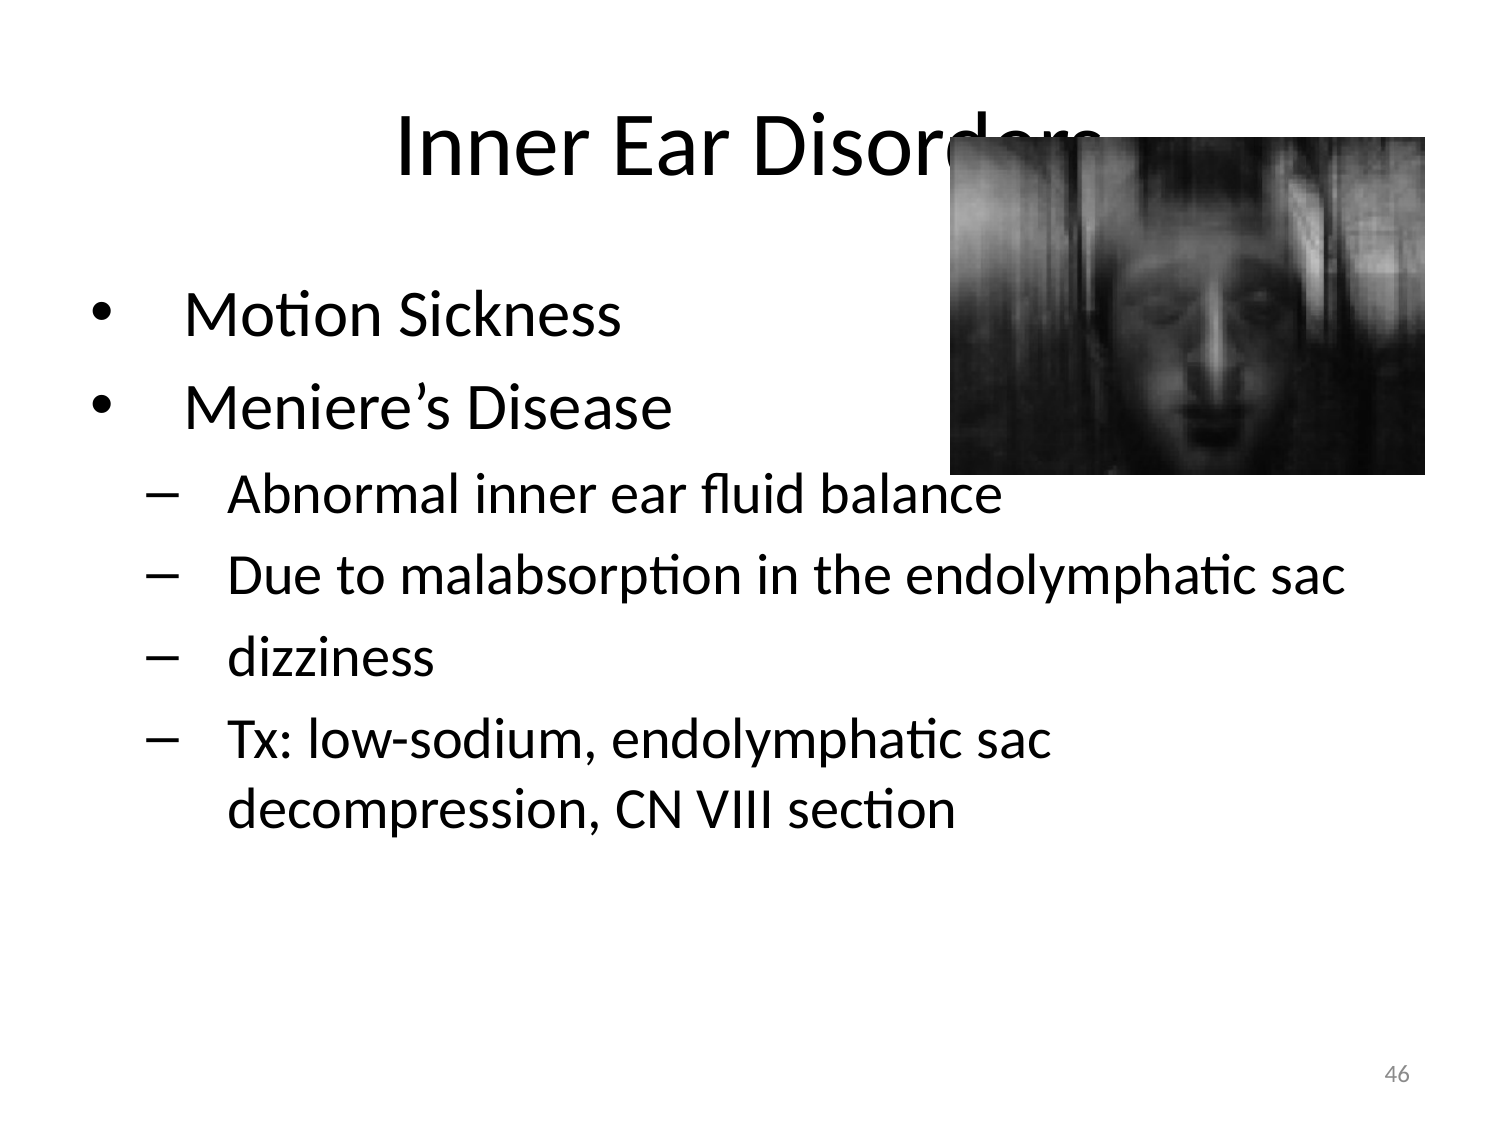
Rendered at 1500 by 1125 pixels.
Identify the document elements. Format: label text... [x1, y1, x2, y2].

title Inner Ear Disorders [75, 45, 1425, 233]
slide_number 46 [1074, 1042, 1425, 1103]
picture [949, 137, 1426, 476]
list Motion Sickness Meniere’s Disease Abnormal inner ear fluid balance Due to malabsorption in the endolymphatic sac dizziness Tx: low-sodium, endolymphatic sac decompression, CN VIII section [75, 262, 1425, 1005]
